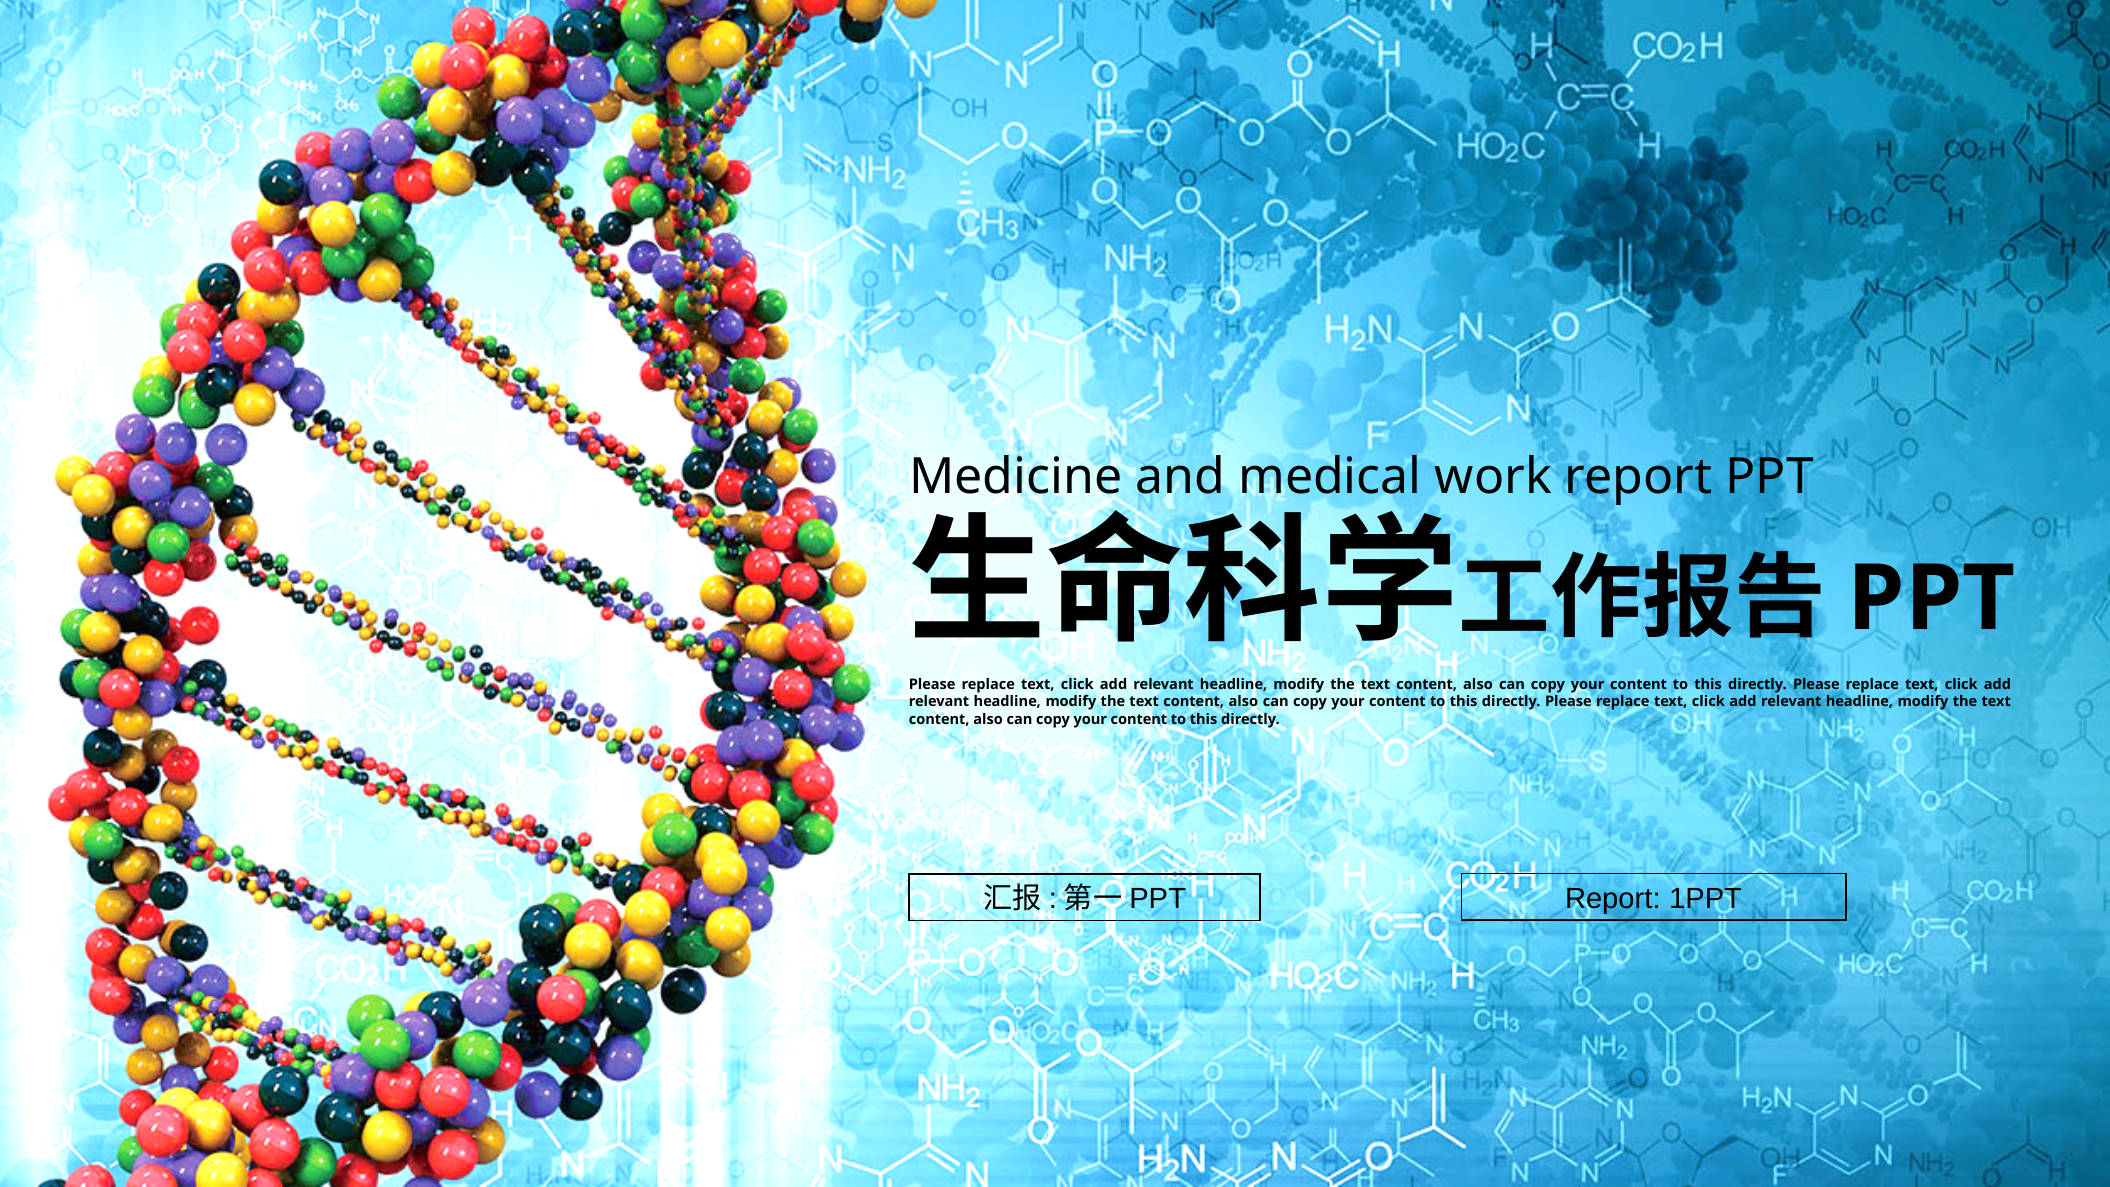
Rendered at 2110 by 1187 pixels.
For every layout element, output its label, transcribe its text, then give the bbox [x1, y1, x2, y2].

text_box 生命科学工作报告PPT [909, 491, 2036, 657]
text_box Medicine and medical work report PPT [909, 443, 1870, 504]
text_box Report: 1PPT [1461, 873, 1846, 921]
text_box [0, 0, 2110, 1187]
text_box 汇报:第一PPT [909, 873, 1261, 921]
text_box Please replace text, click add relevant headline, modify the text content, also can copy your content to this directly. Please replace text, click add relevant headline, modify the text content, also can copy your content to this directly. Please replace text, click add relevant headline, modify the text content, also can copy your content to this directly. [909, 674, 2012, 728]
